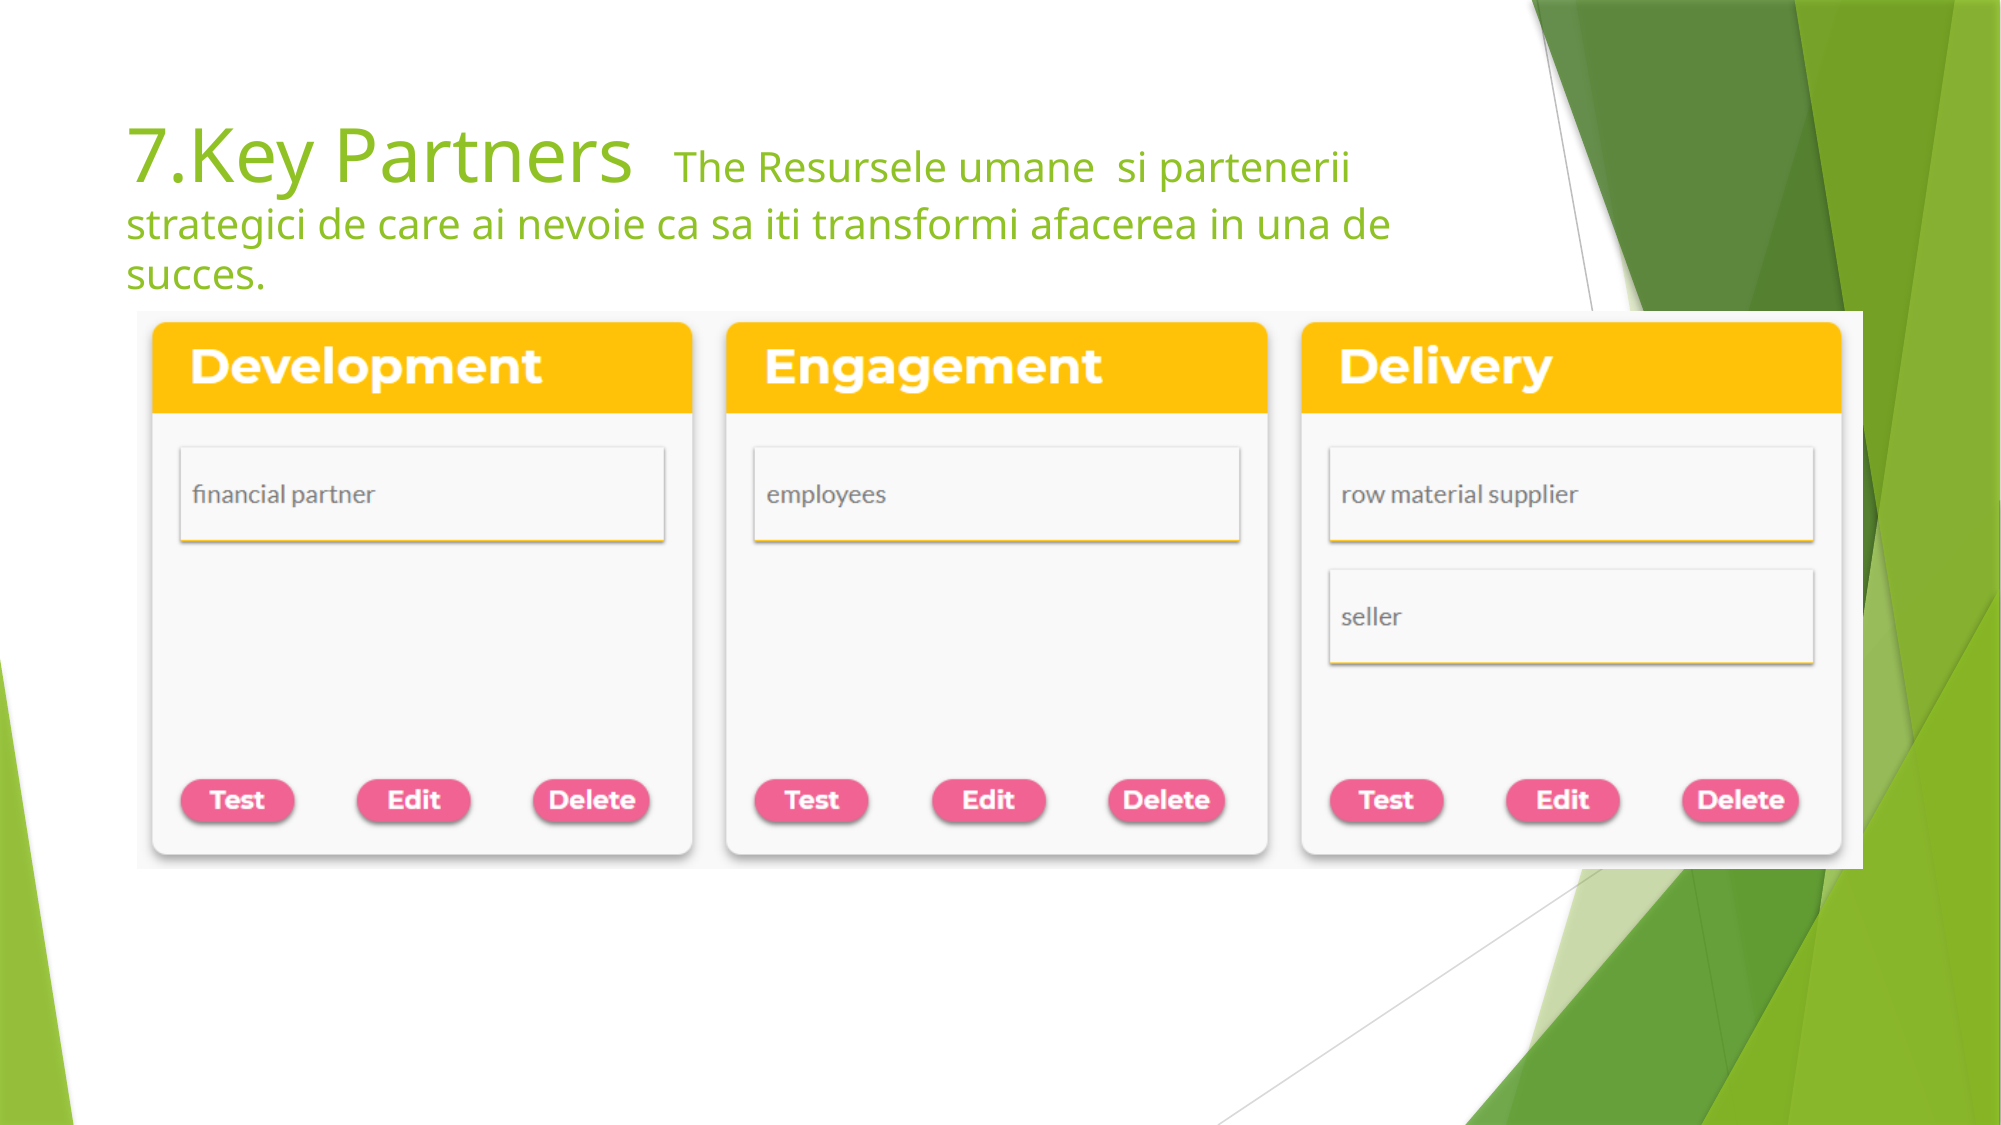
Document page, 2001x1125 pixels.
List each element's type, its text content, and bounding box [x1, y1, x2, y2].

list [136, 311, 1863, 869]
title 7.Key Partners The Resursele umane si partenerii strategici de care ai nevoie ca sa iti transformi afacerea in una de succes. [111, 99, 1522, 317]
